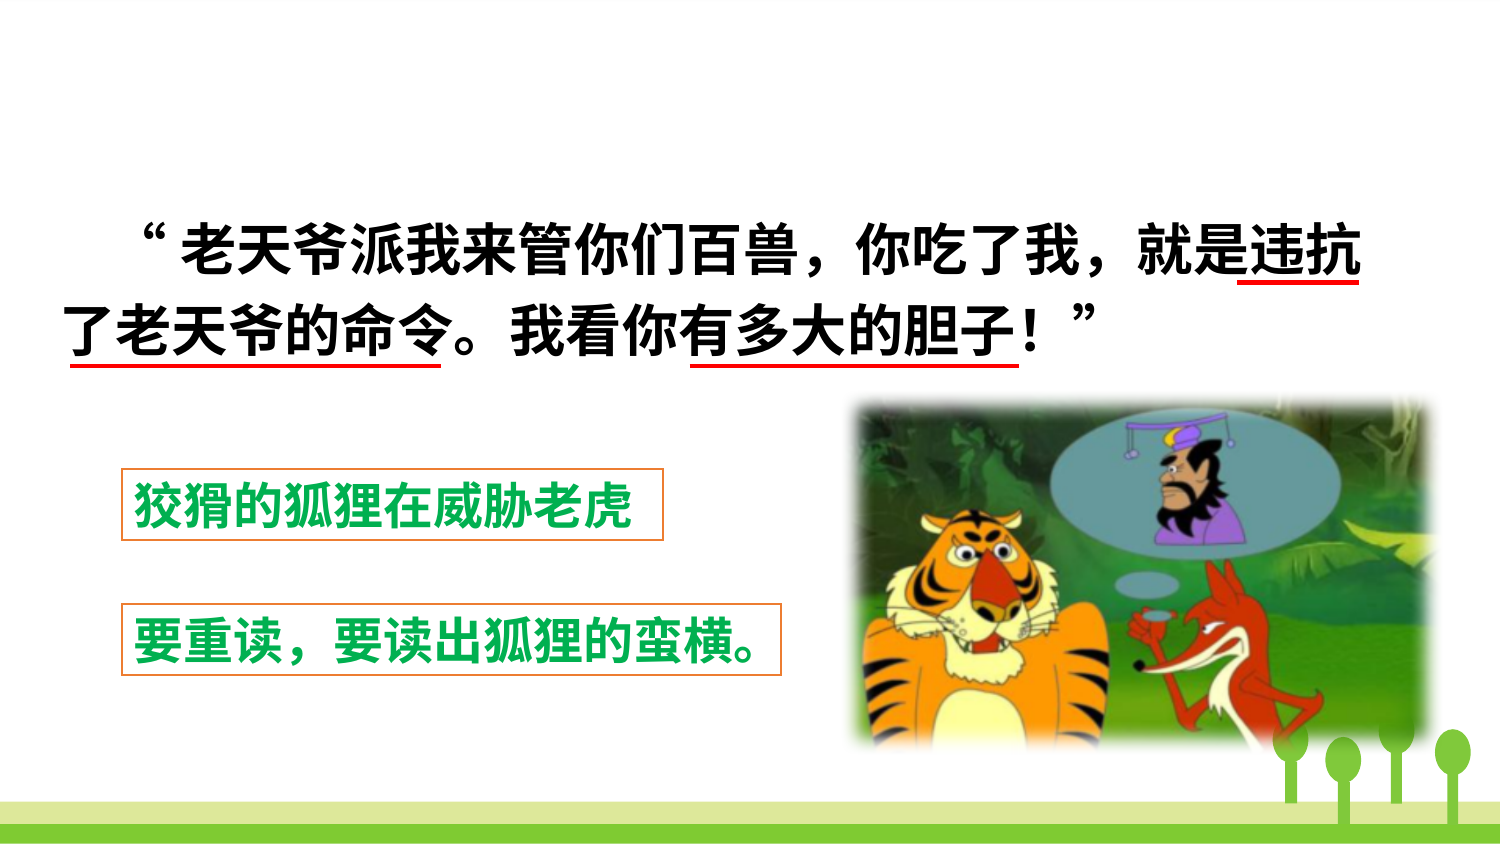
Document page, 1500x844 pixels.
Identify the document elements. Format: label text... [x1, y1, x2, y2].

text_box “老天爷派我来管你们百兽，你吃了我，就是违抗了老天爷的命令。我看你有多大的胆子！” [48, 195, 1419, 369]
text_box 狡猾的狐狸在威胁老虎 [121, 468, 664, 541]
picture [0, 0, 1500, 801]
text_box 要重读，要读出狐狸的蛮横。 [121, 603, 782, 676]
